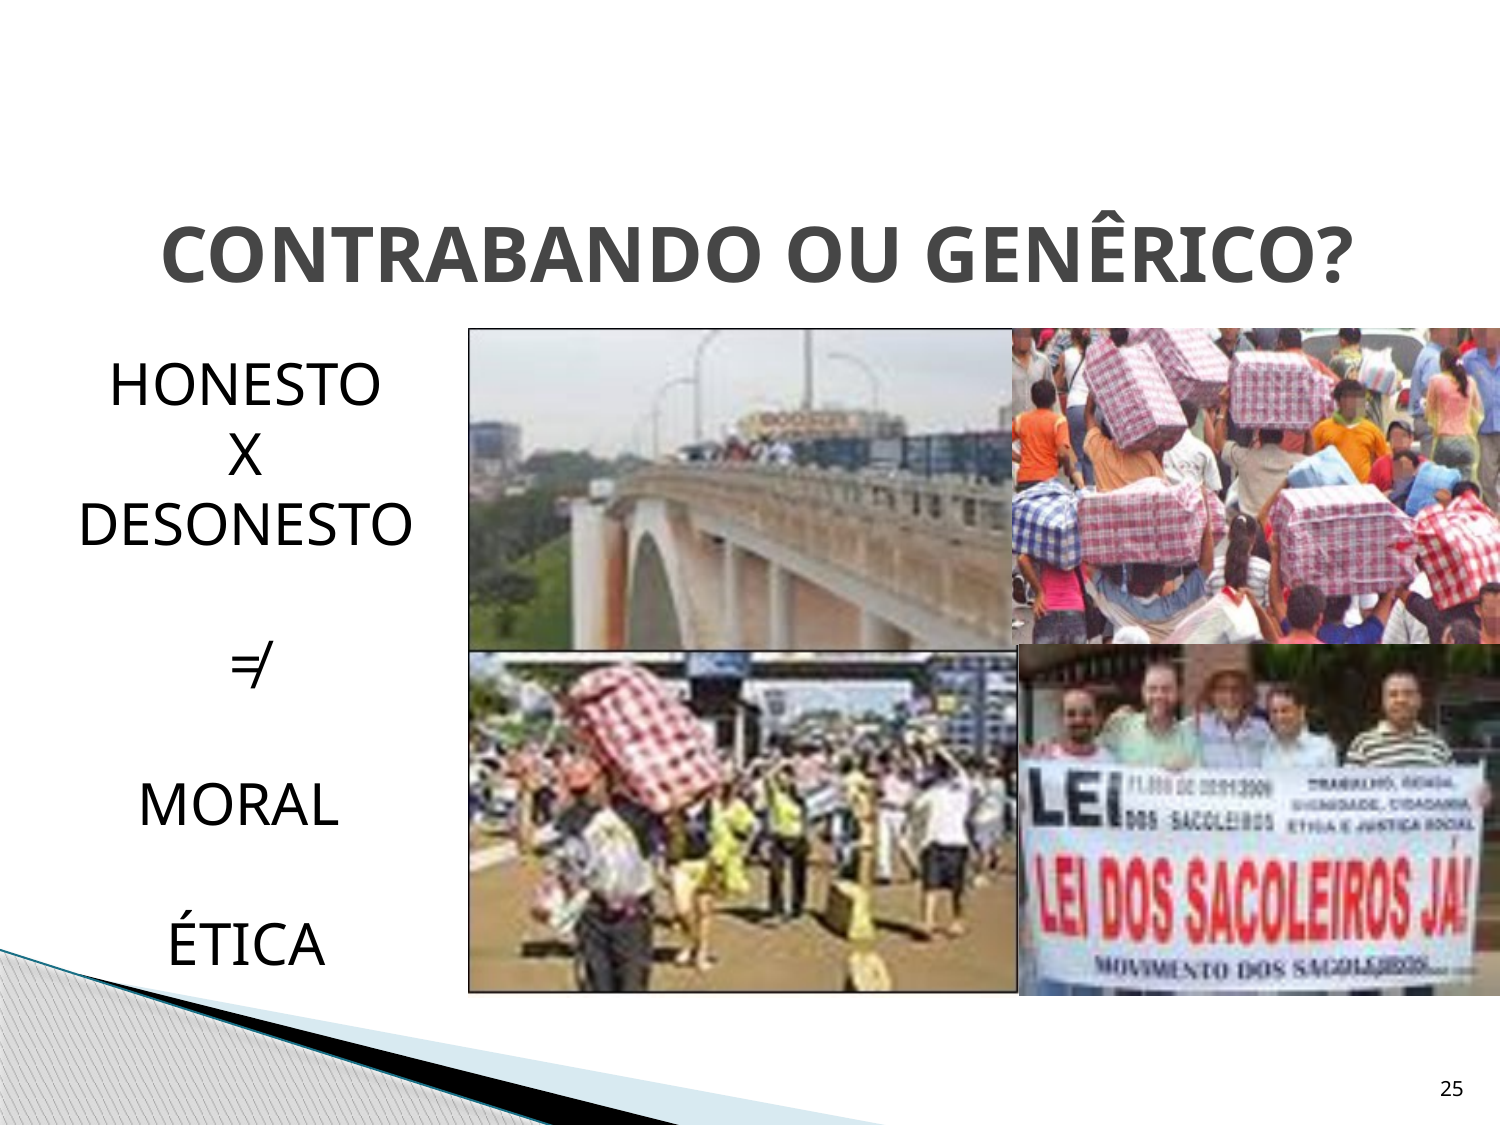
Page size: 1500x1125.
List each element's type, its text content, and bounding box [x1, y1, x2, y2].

text_box HONESTO X DESONESTO ≠ MORAL ÉTICA [46, 339, 446, 985]
title CONTRABANDO OU GENÊRICO? [82, 187, 1432, 317]
slide_number 25 [1418, 1051, 1479, 1112]
picture [468, 327, 1500, 998]
